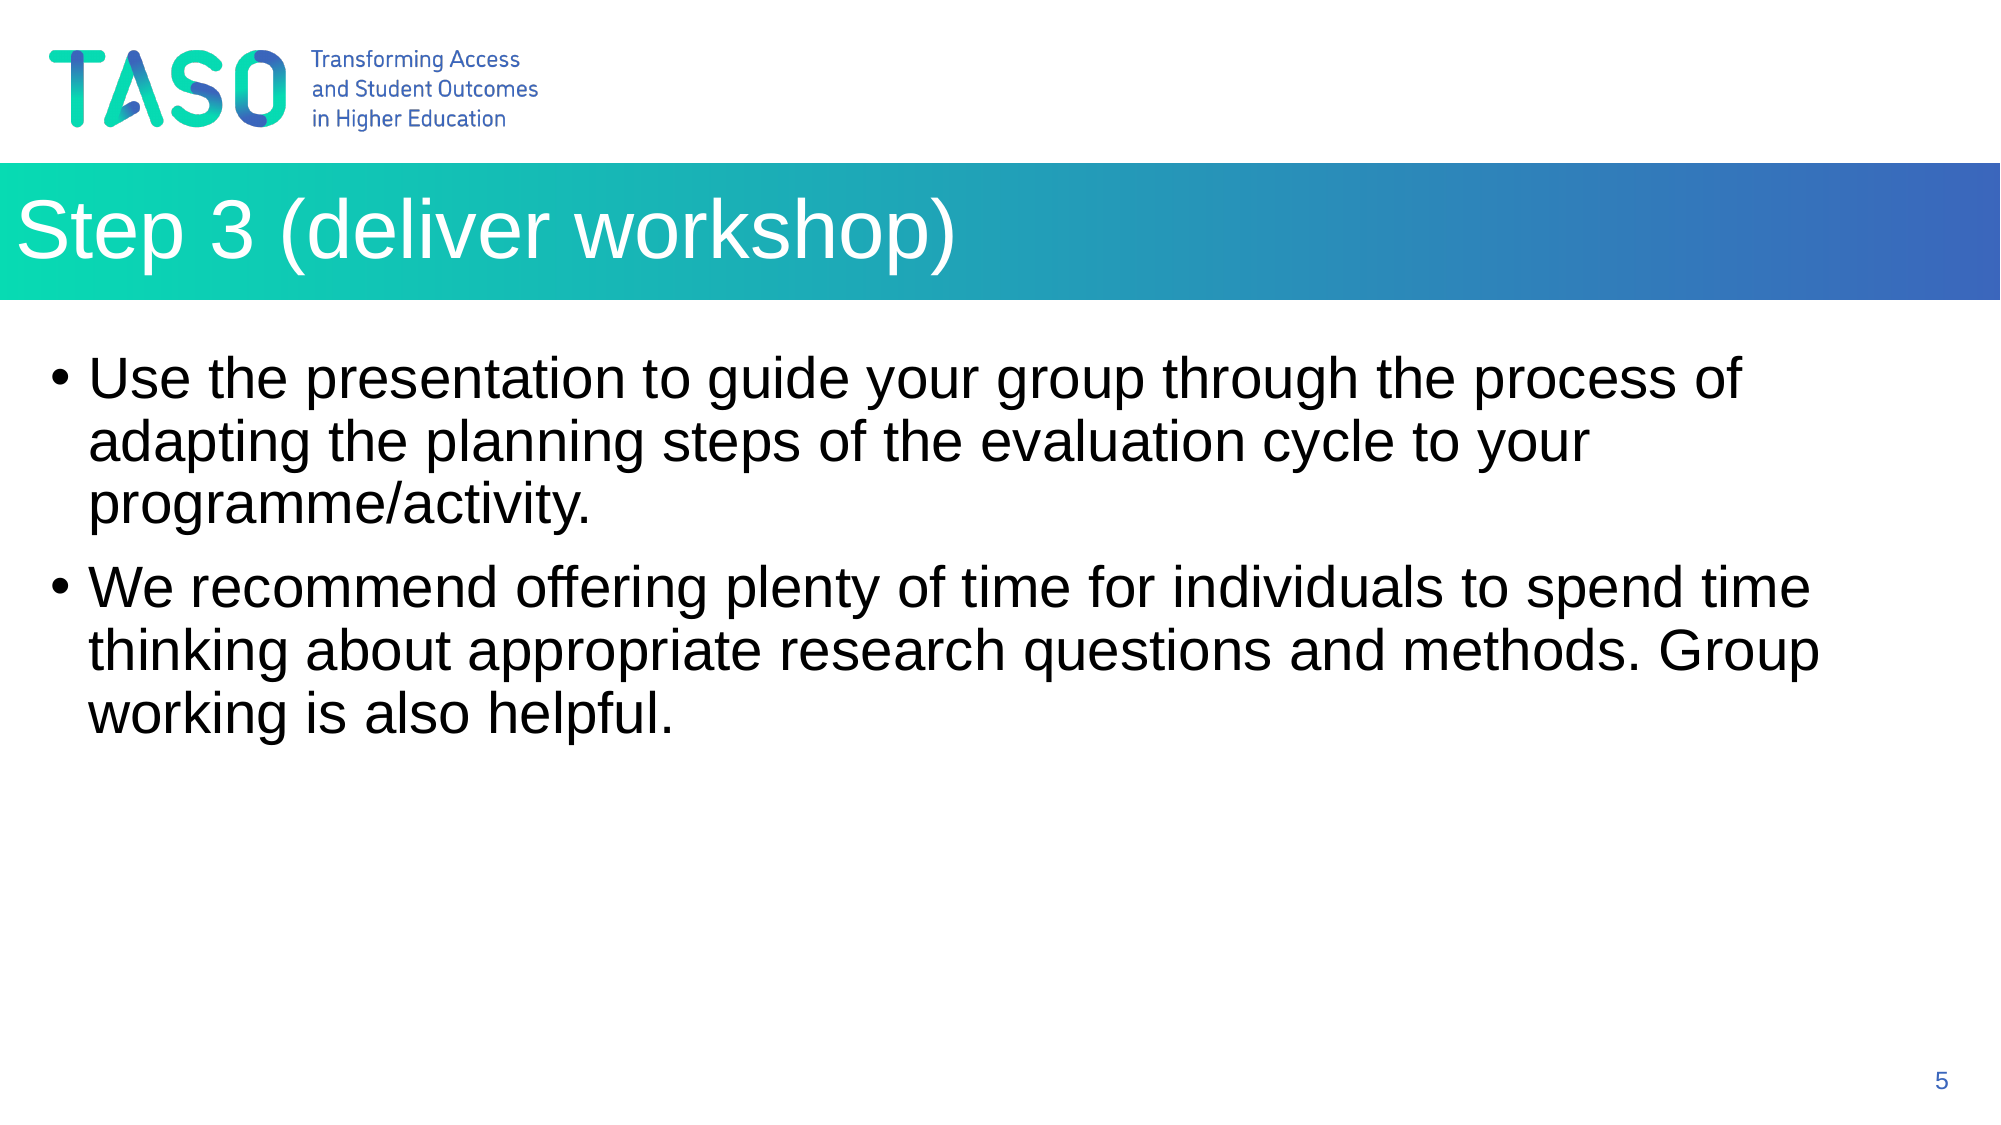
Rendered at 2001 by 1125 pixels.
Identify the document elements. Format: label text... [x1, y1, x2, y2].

text_box Step 3 (deliver workshop) [0, 163, 2000, 300]
list Use the presentation to guide your group through the process of adapting the planning steps of the evaluation cycle to your programme/activity. We recommend offering plenty of time for individuals to spend time thinking about appropriate research questions and methods. Group working is also helpful. [35, 340, 1907, 1085]
picture [35, 0, 546, 163]
slide_number 5 [1514, 1065, 1965, 1103]
